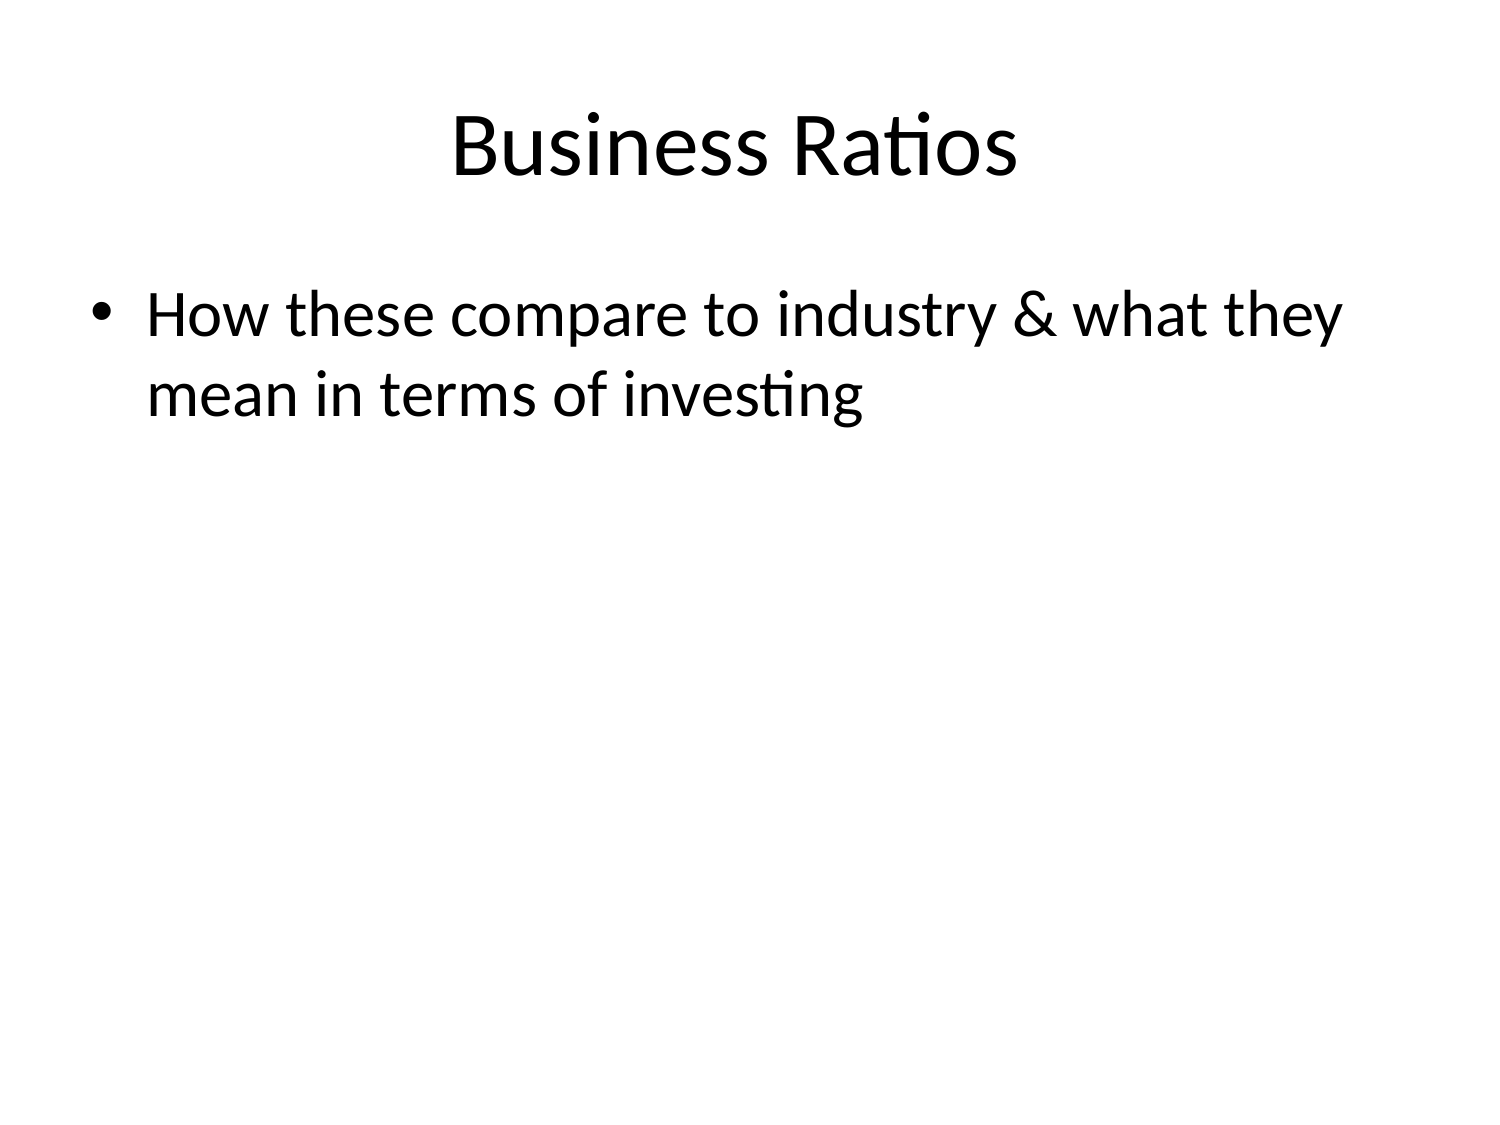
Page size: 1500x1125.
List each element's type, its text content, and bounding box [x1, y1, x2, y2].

list How these compare to industry & what they mean in terms of investing [75, 262, 1425, 1005]
title Business Ratios [75, 45, 1425, 233]
